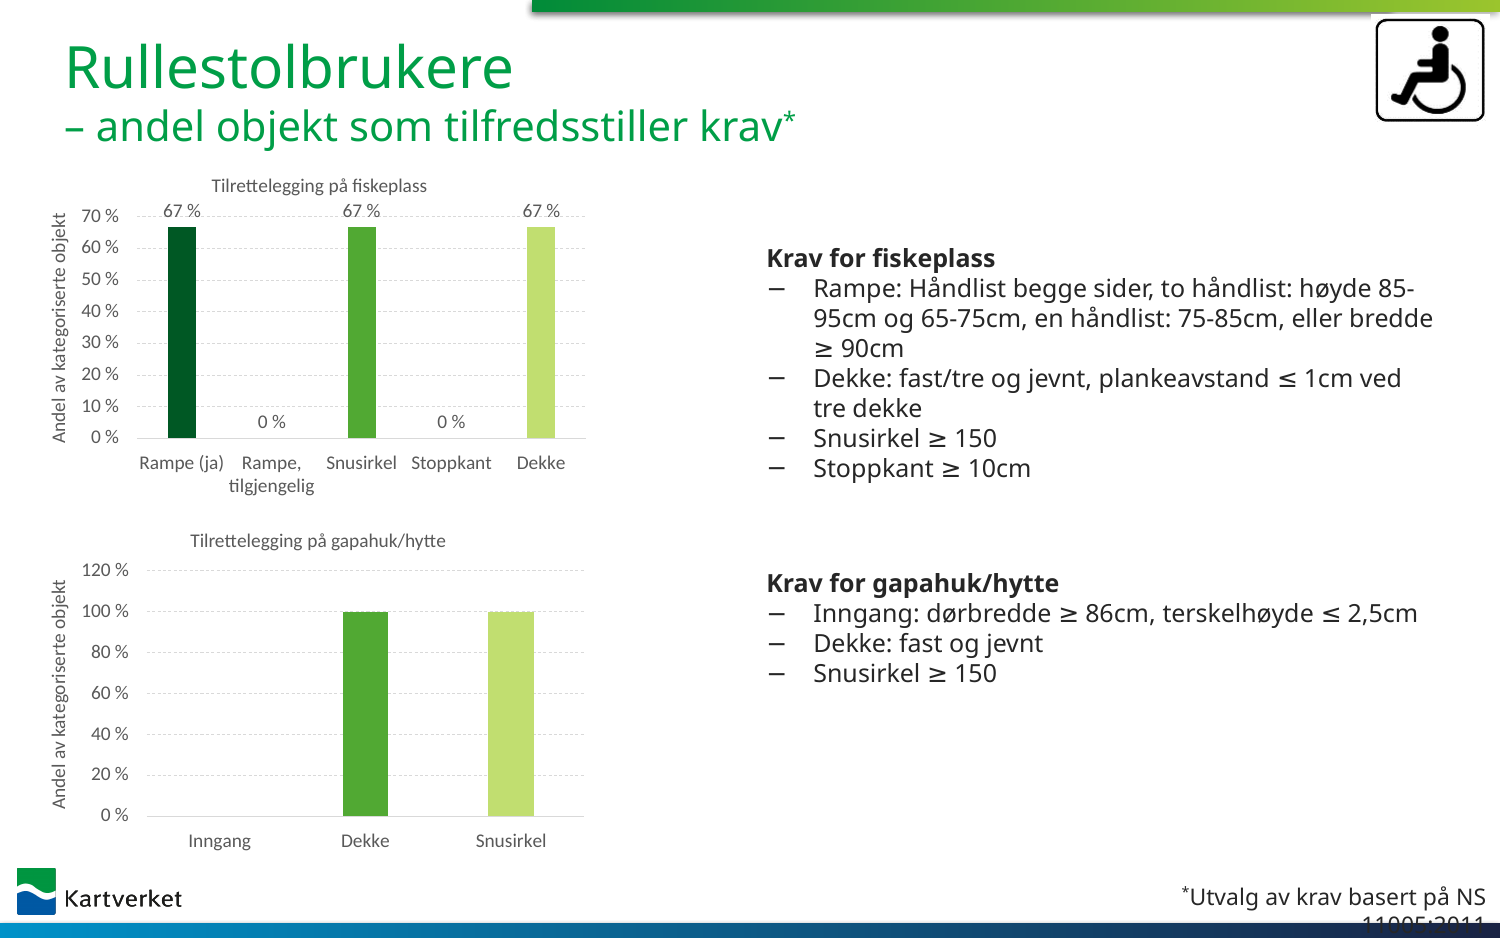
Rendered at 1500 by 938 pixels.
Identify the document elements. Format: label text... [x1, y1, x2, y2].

text_box Krav for fiskeplass Rampe: Håndlist begge sider, to håndlist: høyde 85-95cm og 65-75cm, en håndlist: 75-85cm, eller bredde ≥ 90cm Dekke: fast/tre og jevnt, plankeavstand ≤ 1cm ved tre dekke Snusirkel ≥ 150 Stoppkant ≥ 10cm [751, 235, 1452, 490]
text_box *Utvalg av krav basert på NS 11005:2011 [1068, 873, 1500, 938]
picture [1371, 13, 1491, 127]
text_box Rullestolbrukere – andel objekt som tilfredsstiller krav* [49, 29, 1431, 158]
picture [41, 520, 596, 859]
picture [41, 166, 598, 505]
text_box Krav for gapahuk/hytte Inngang: dørbredde ≥ 86cm, terskelhøyde ≤ 2,5cm Dekke: fast og jevnt Snusirkel ≥ 150 [751, 560, 1452, 695]
